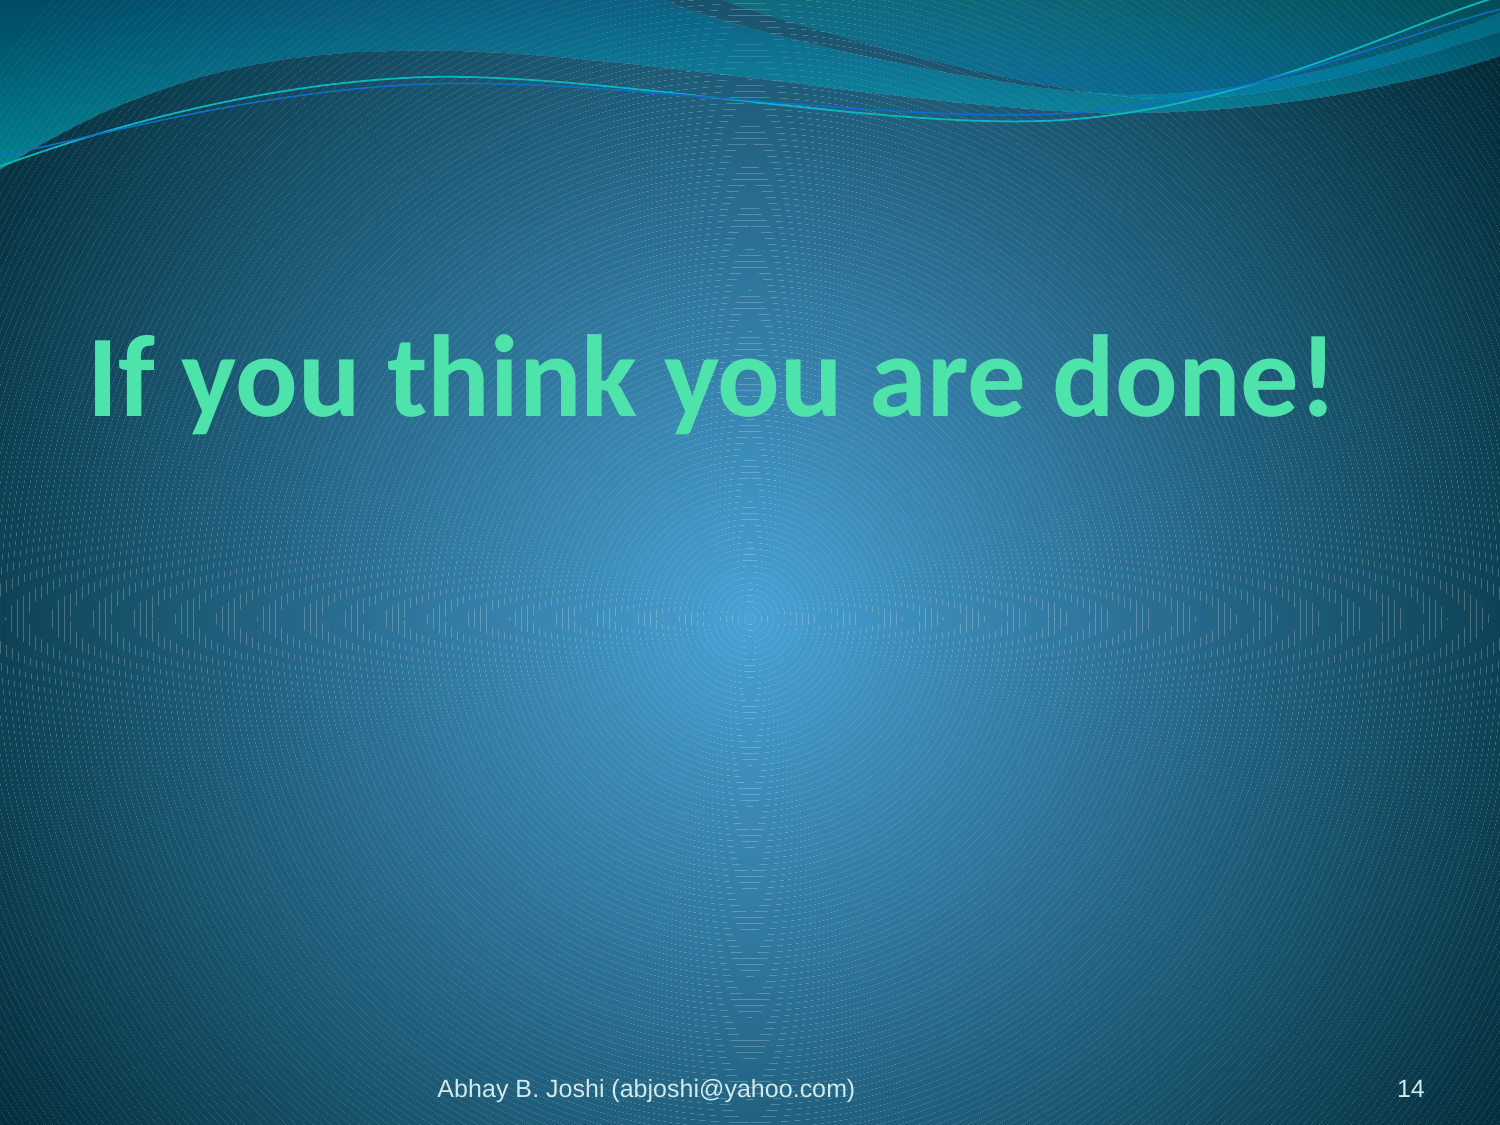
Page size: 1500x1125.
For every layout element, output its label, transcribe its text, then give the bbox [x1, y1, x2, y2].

title If you think you are done! [86, 216, 1362, 440]
slide_number 14 [1299, 1042, 1425, 1103]
footer Abhay B. Joshi (abjoshi@yahoo.com) [437, 1042, 988, 1103]
